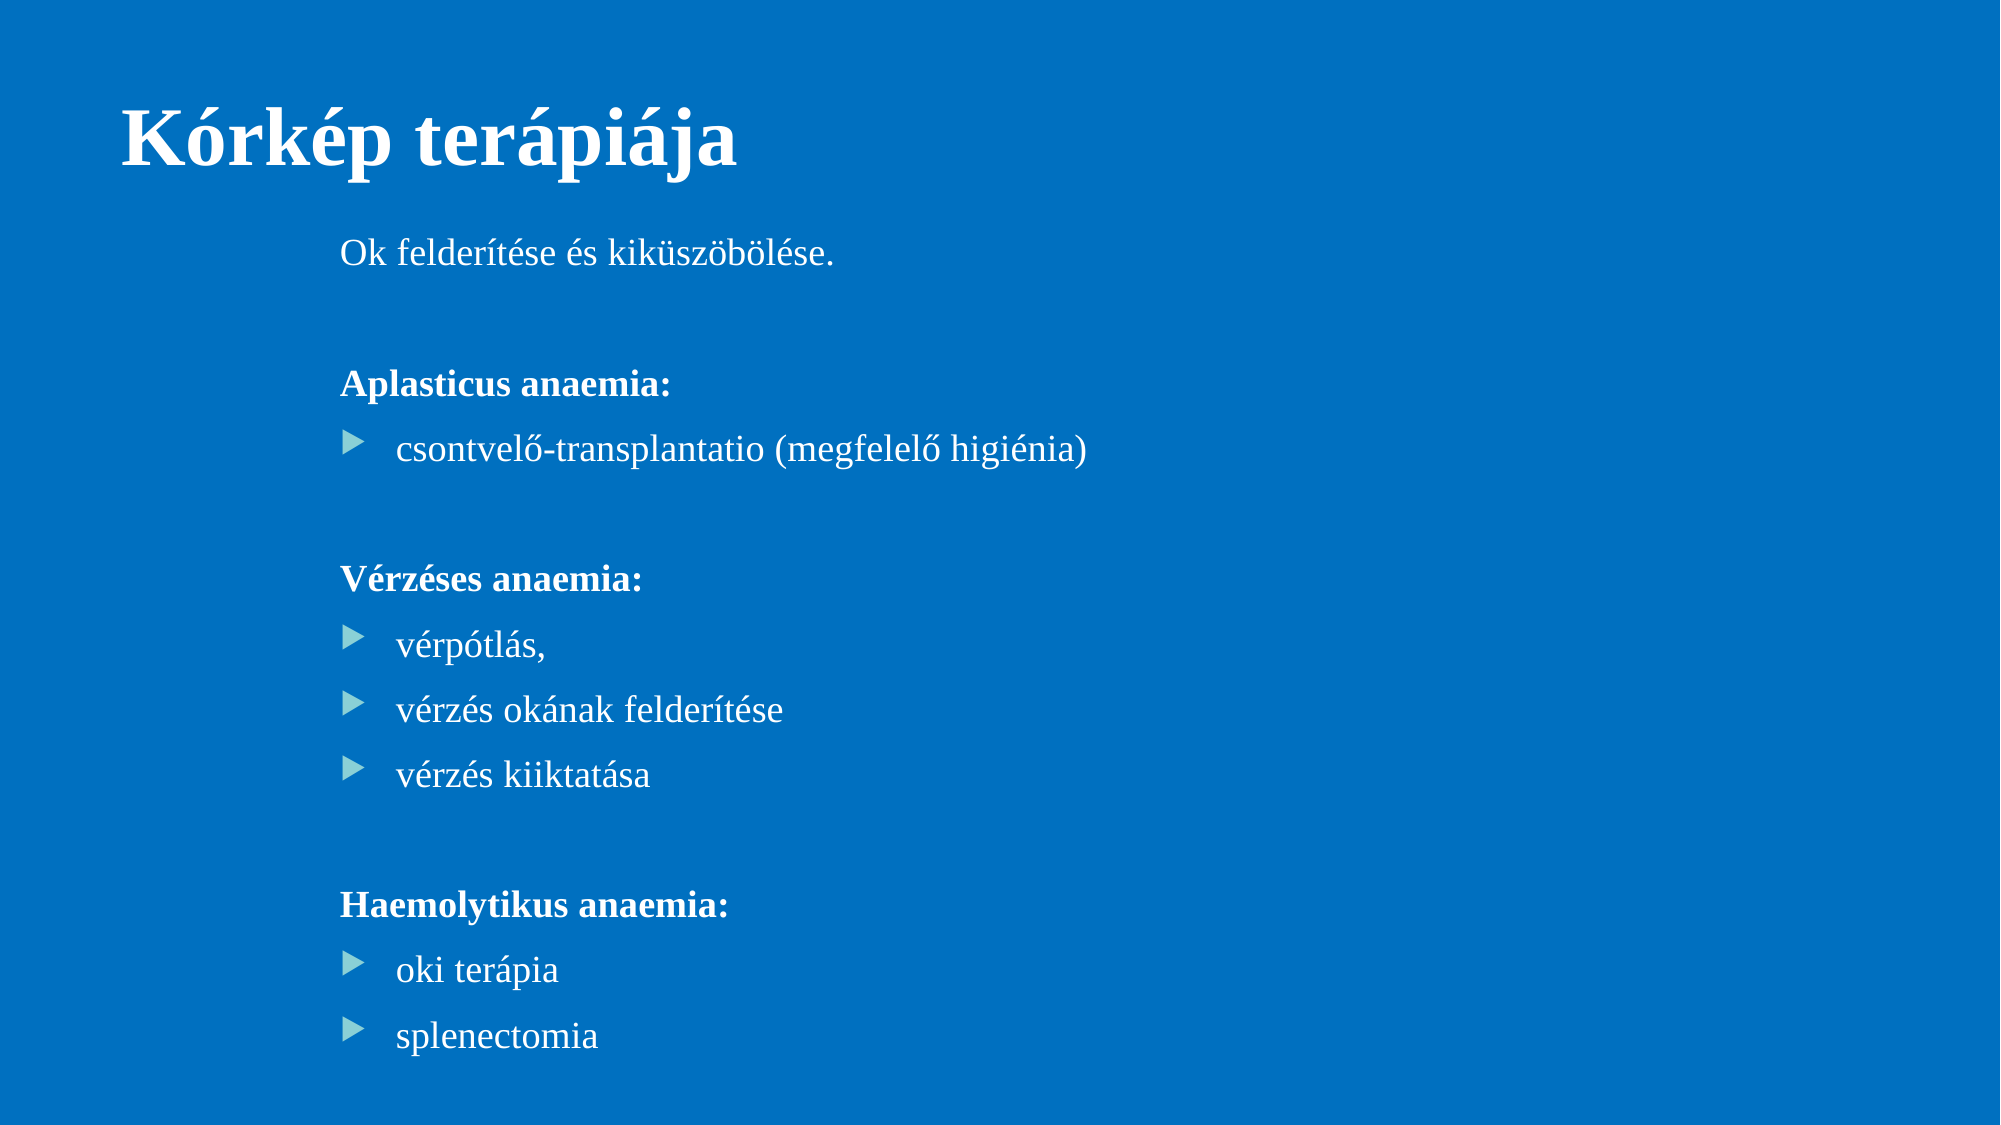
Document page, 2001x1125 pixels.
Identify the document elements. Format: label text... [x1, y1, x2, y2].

list Ok felderítése és kiküszöbölése. Aplasticus anaemia: csontvelő-transplantatio (megfelelő higiénia) Vérzéses anaemia: vérpótlás, vérzés okának felderítése vérzés kiiktatása Haemolytikus anaemia: oki terápia splenectomia [324, 219, 1675, 1071]
title Kórkép terápiája [106, 74, 1649, 304]
